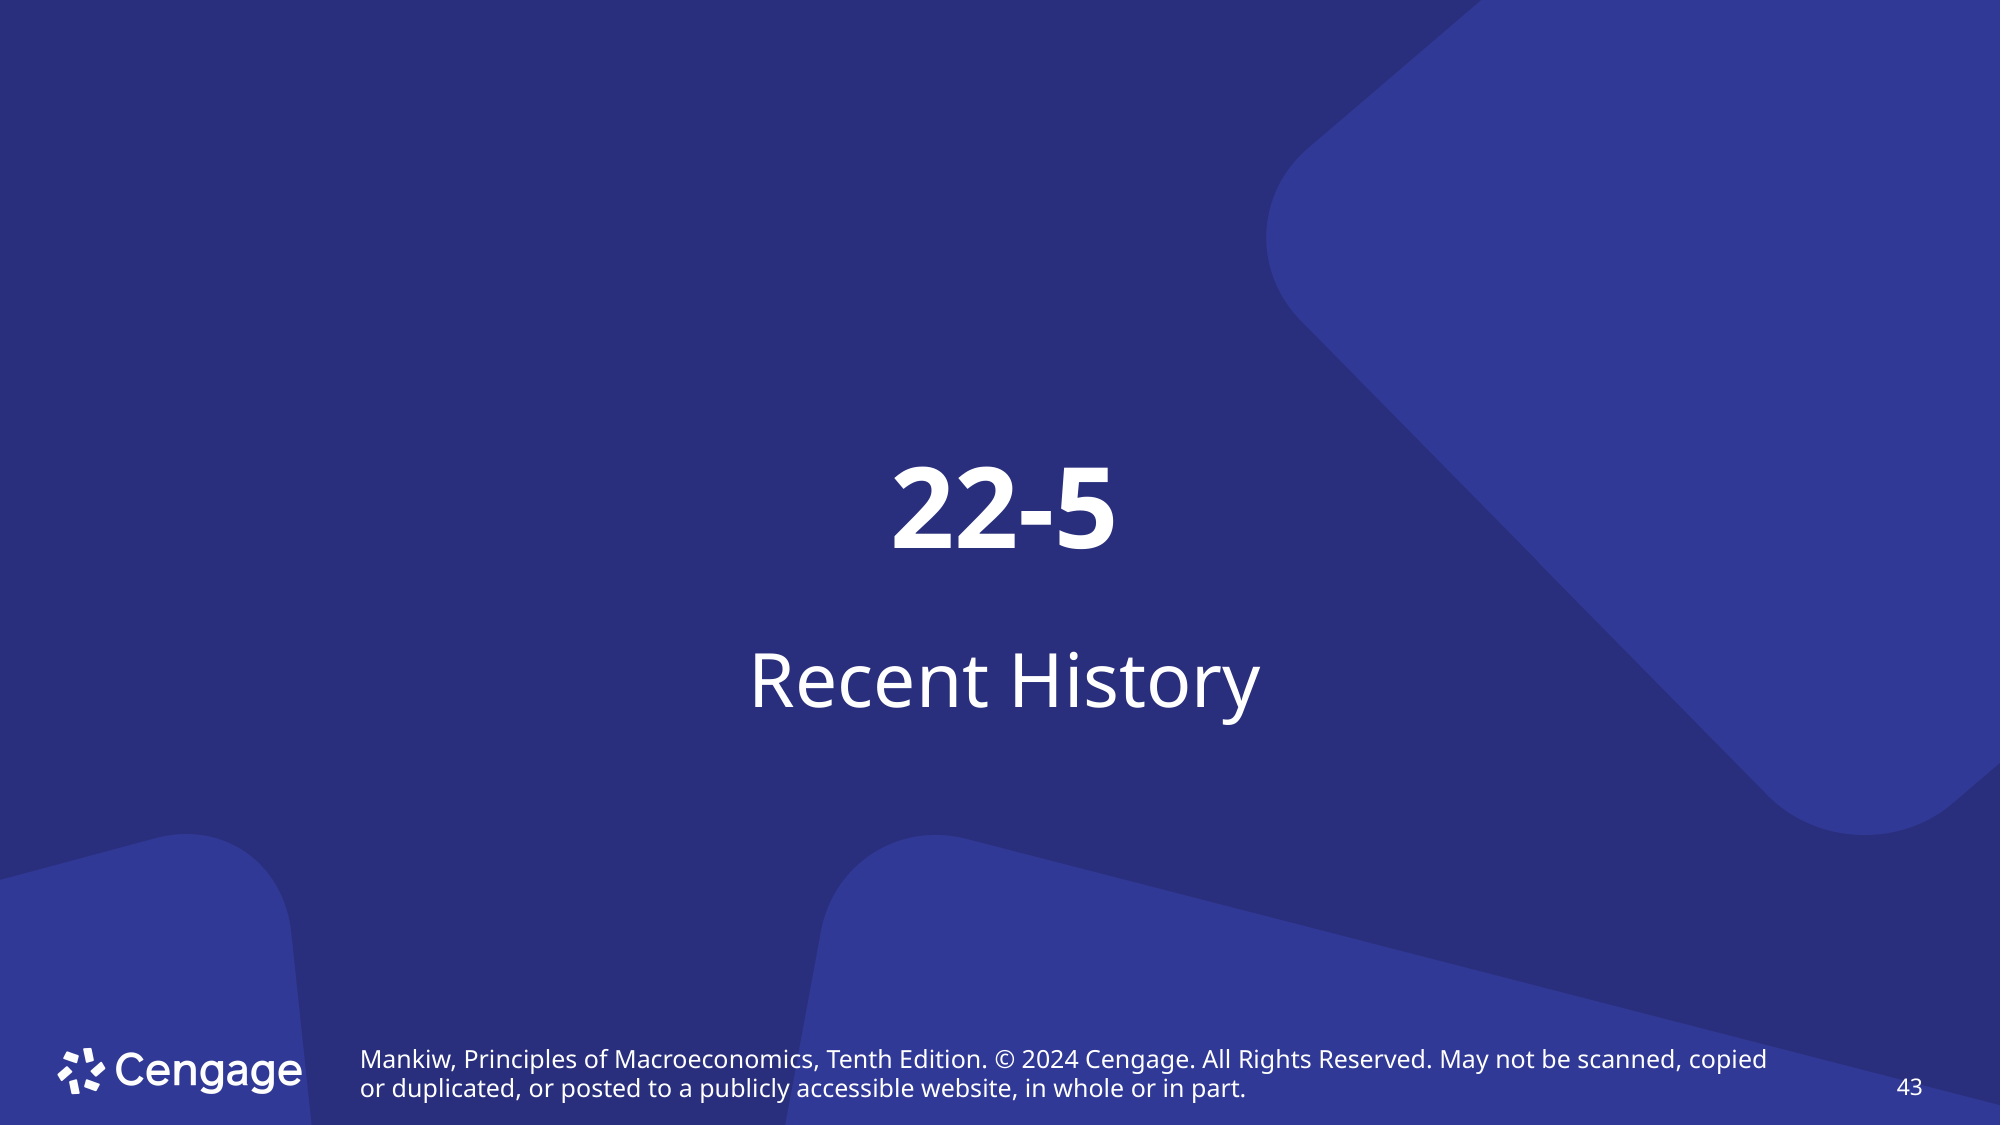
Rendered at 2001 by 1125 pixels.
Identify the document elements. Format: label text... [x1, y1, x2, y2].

subtitle Recent History [150, 624, 1860, 859]
title 22-5 [150, 189, 1860, 581]
picture [0, 0, 2000, 1125]
